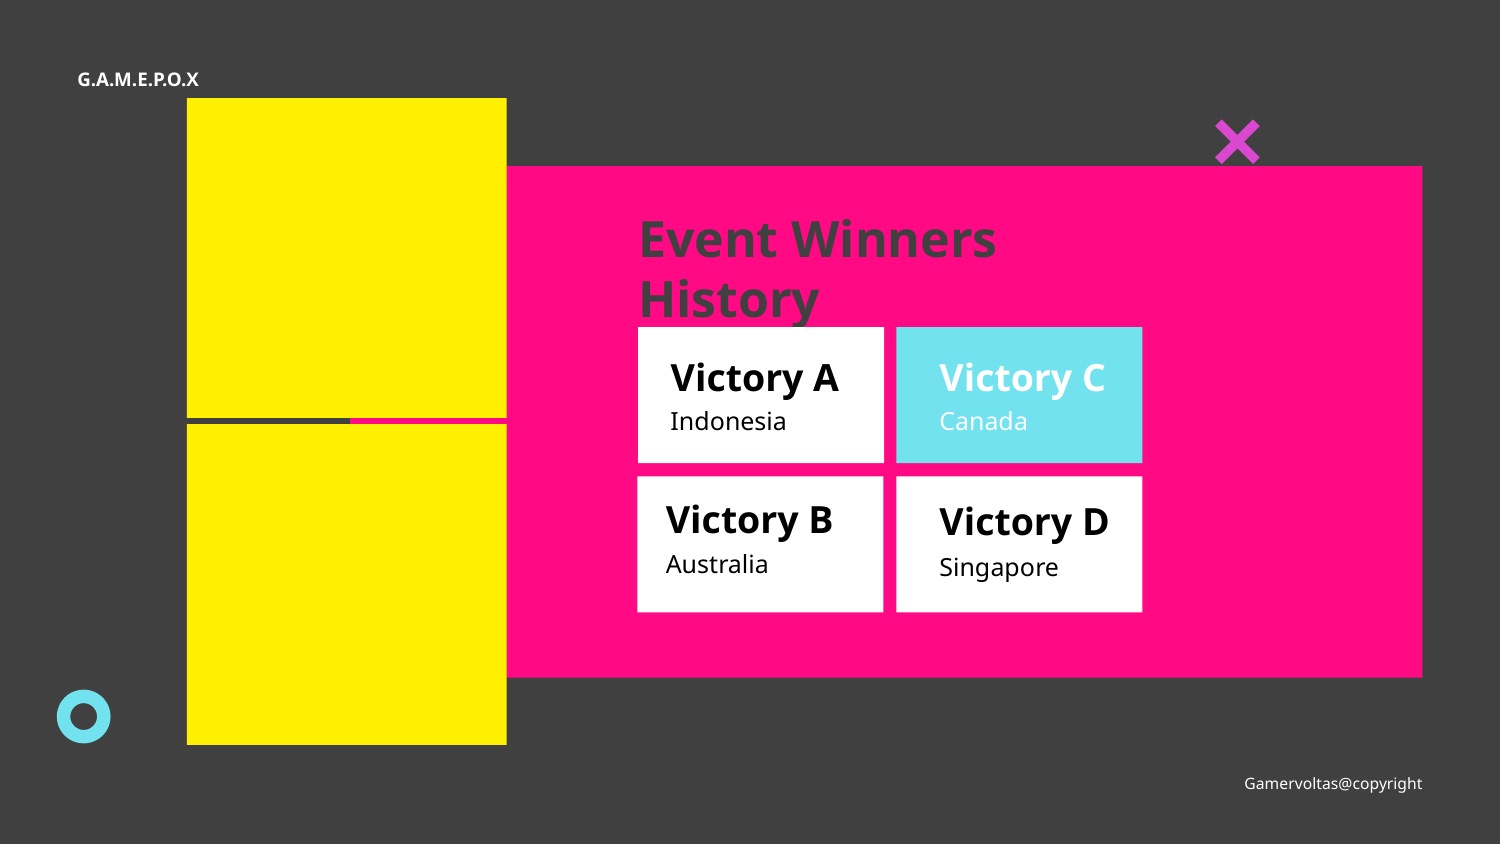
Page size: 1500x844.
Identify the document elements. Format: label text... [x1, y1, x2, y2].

text_box Gamervoltas@copyright [1181, 766, 1438, 800]
text_box Event Winners History [623, 199, 1195, 335]
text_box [896, 327, 1143, 464]
text_box G.A.M.E.P.O.X [62, 60, 229, 98]
picture [186, 97, 507, 418]
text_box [637, 476, 884, 613]
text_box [638, 327, 885, 464]
picture [186, 424, 507, 745]
text_box [55, 688, 112, 745]
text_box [896, 476, 1143, 613]
text_box [1213, 117, 1262, 166]
